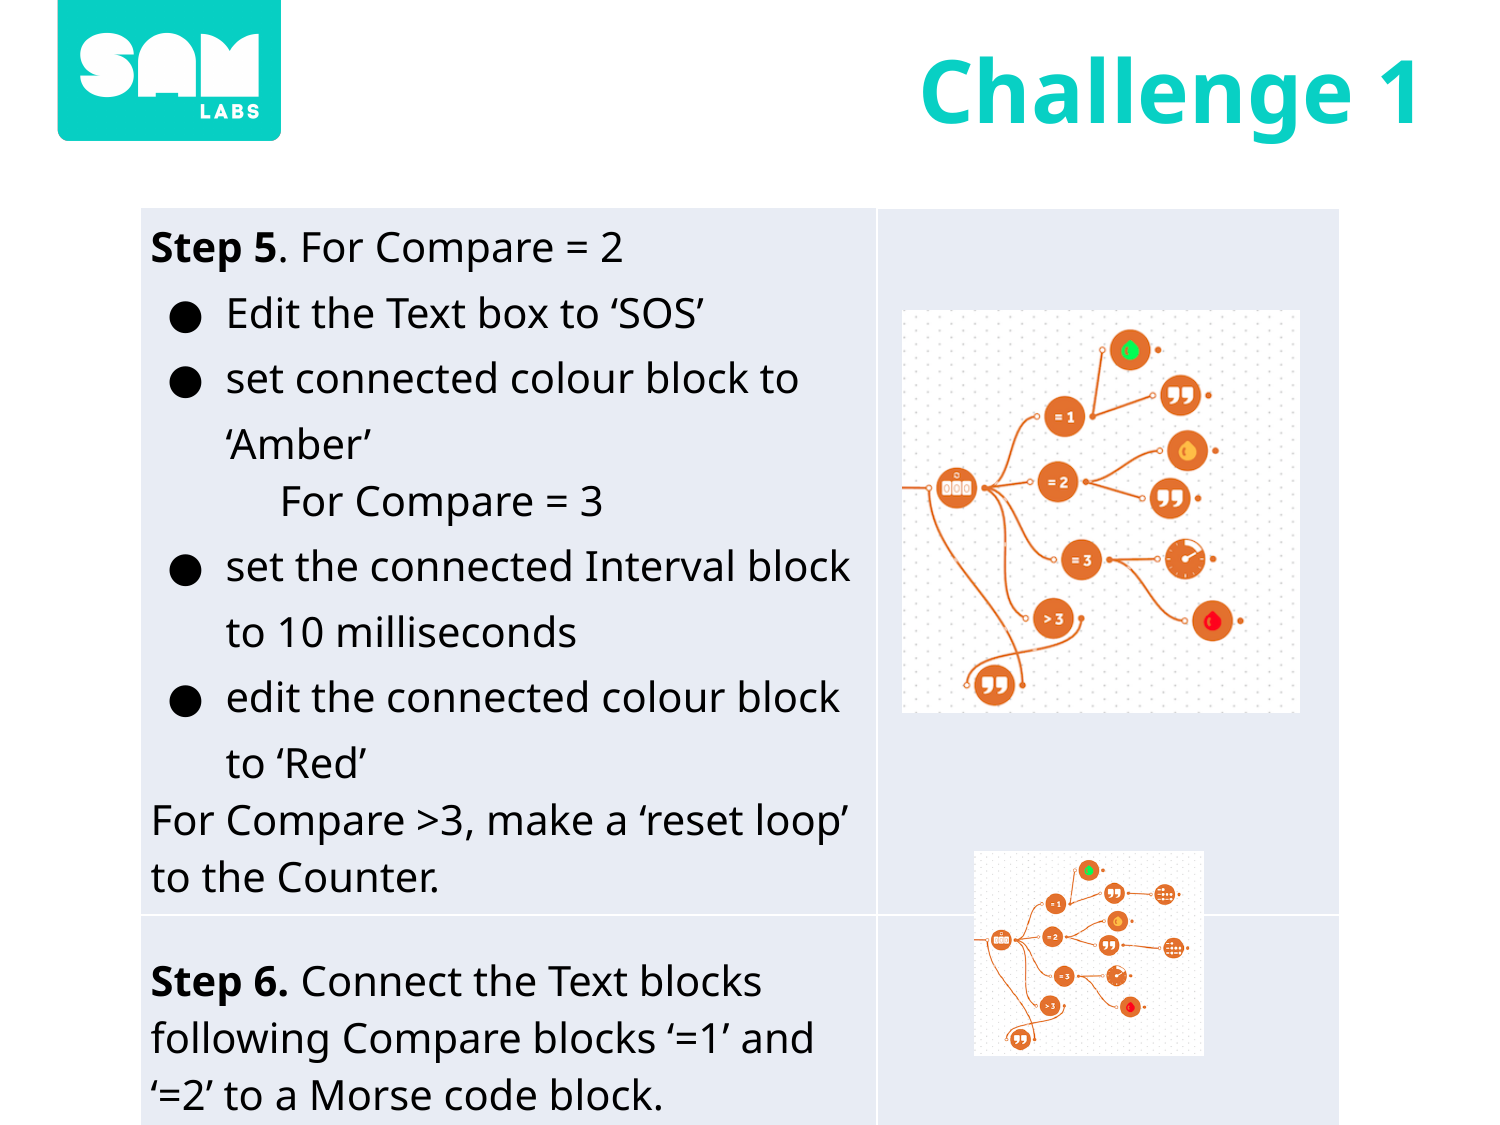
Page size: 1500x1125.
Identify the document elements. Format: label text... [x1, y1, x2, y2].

picture [974, 851, 1204, 1056]
table_header [878, 209, 1339, 914]
table_cell Step 6. Connect the Text blocks following Compare blocks ‘=1’ and ‘=2’ to a Morse code block. [141, 916, 876, 1125]
text_box Challenge 1 [286, 39, 1427, 142]
picture [902, 309, 1301, 713]
table_cell [878, 916, 1339, 1125]
picture [0, 0, 281, 142]
table_header Step 5. For Compare = 2 Edit the Text box to ‘SOS’ set connected colour block to ‘Amber’ For Compare = 3 set the connected Interval block to 10 milliseconds edit the connected colour block to ‘Red’ For Compare >3, make a ‘reset loop’ to the Counter. [141, 208, 876, 914]
